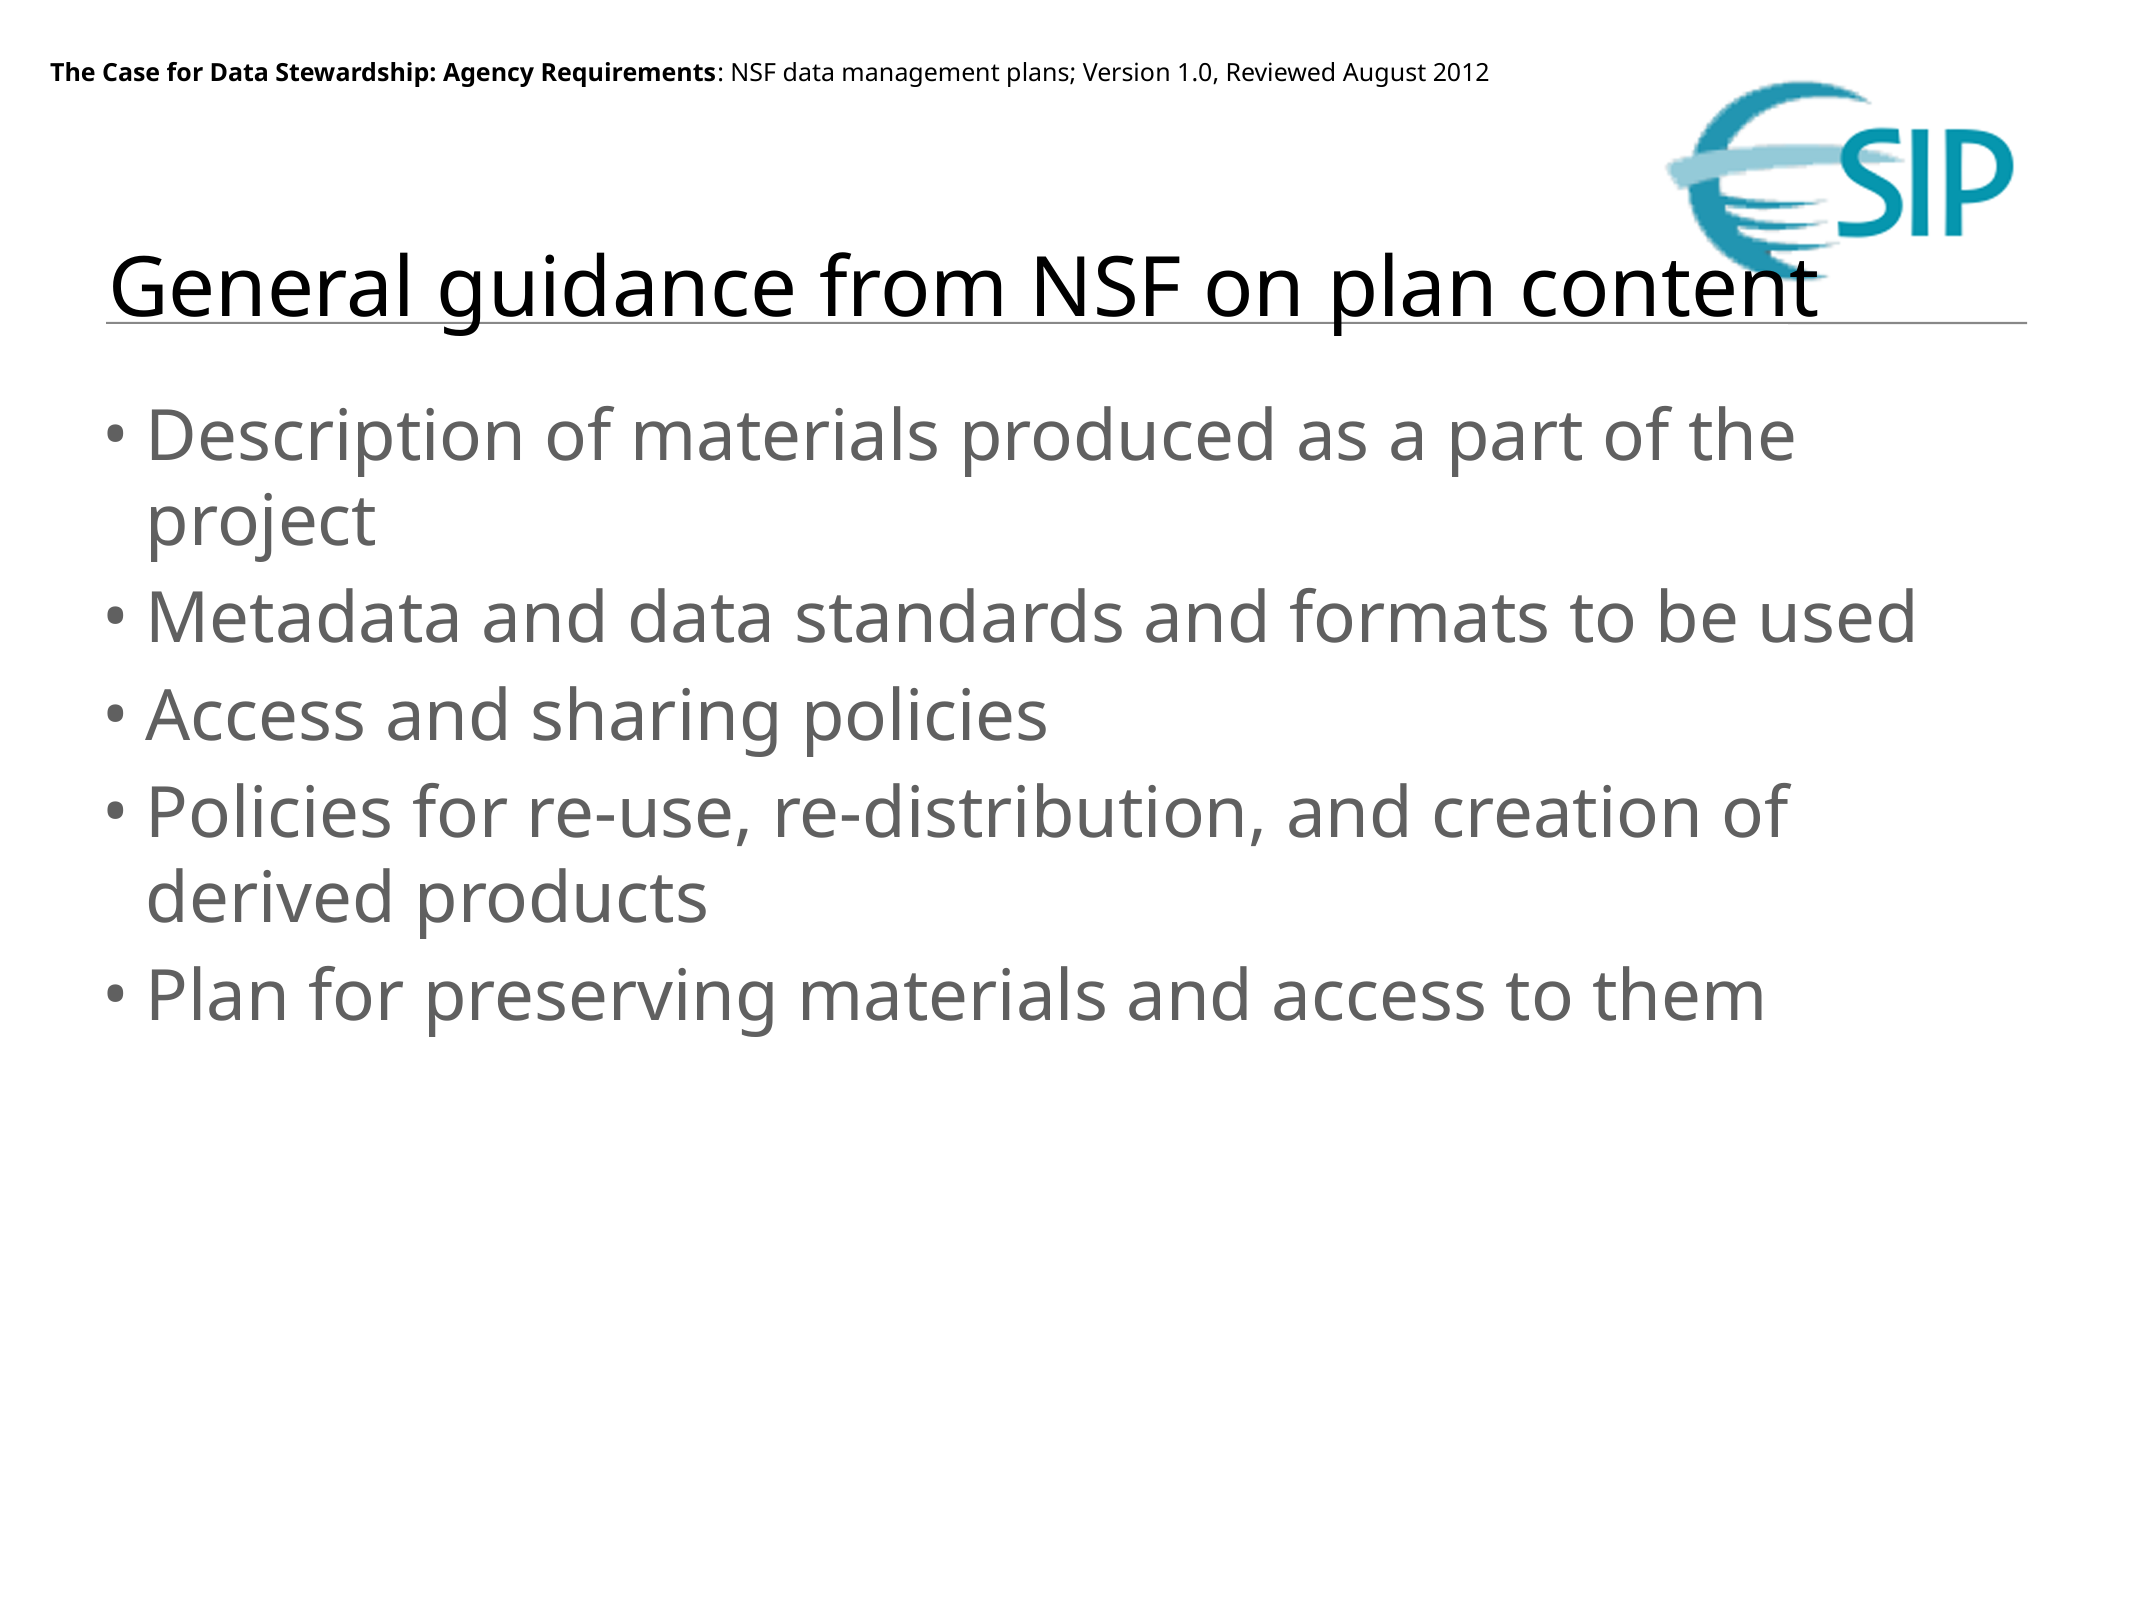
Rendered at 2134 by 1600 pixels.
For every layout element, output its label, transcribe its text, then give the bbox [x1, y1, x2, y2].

list Description of materials produced as a part of the project Metadata and data standards and formats to be used Access and sharing policies Policies for re-use, re-distribution, and creation of derived products Plan for preserving materials and access to them [93, 381, 2040, 1459]
picture [1654, 62, 2030, 112]
title General guidance from NSF on plan content [99, 112, 2038, 342]
